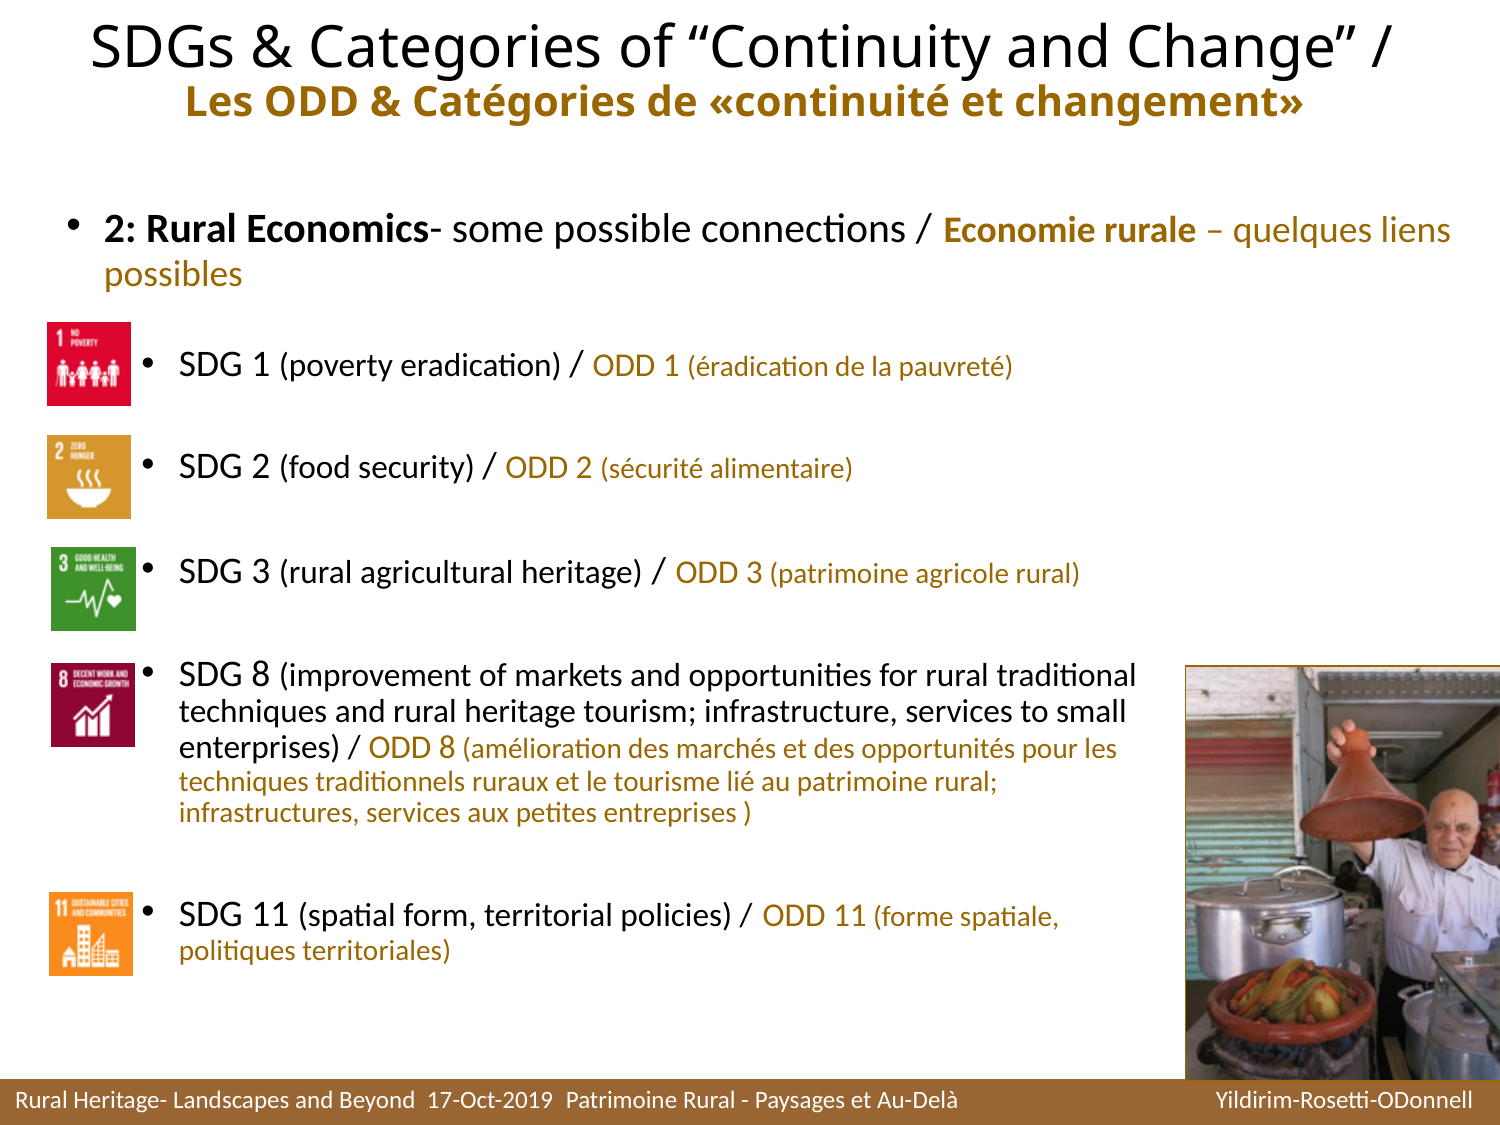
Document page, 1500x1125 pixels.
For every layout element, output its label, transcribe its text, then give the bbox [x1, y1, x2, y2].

text_box Rural Heritage- Landscapes and Beyond 17-Oct-2019 Patrimoine Rural - Paysages et Au-Delà Yildirim-Rosetti-ODonnell [0, 1079, 51, 1125]
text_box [47, 322, 135, 976]
title SDGs & Categories of “Continuity and Change” / Les ODD & Catégories de «continuité et changement» [0, 0, 1500, 143]
text_box Rural Heritage- Landscapes and Beyond 17-Oct-2019 Patrimoine Rural - Paysages et Au-Delà Yildirim-Rosetti-ODonnell [1179, 1079, 1500, 1125]
list 2: Rural Economics- some possible connections / Economie rurale – quelques liens possibles [51, 192, 1468, 326]
text_box SDG 1 (poverty eradication) / ODD 1 (éradication de la pauvreté) SDG 2 (food security) / ODD 2 (sécurité alimentaire) SDG 3 (rural agricultural heritage) / ODD 3 (patrimoine agricole rural) SDG 8 (improvement of markets and opportunities for rural traditional techniques and rural heritage tourism; infrastructure, services to small enterprises) / ODD 8 (amélioration des marchés et des opportunités pour les techniques traditionnels ruraux et le tourisme lié au patrimoine rural; infrastructures, services aux petites entreprises ) SDG 11 (spatial form, territorial policies) / ODD 11 (forme spatiale, politiques territoriales) [51, 281, 1179, 1125]
picture [1186, 666, 1500, 1081]
